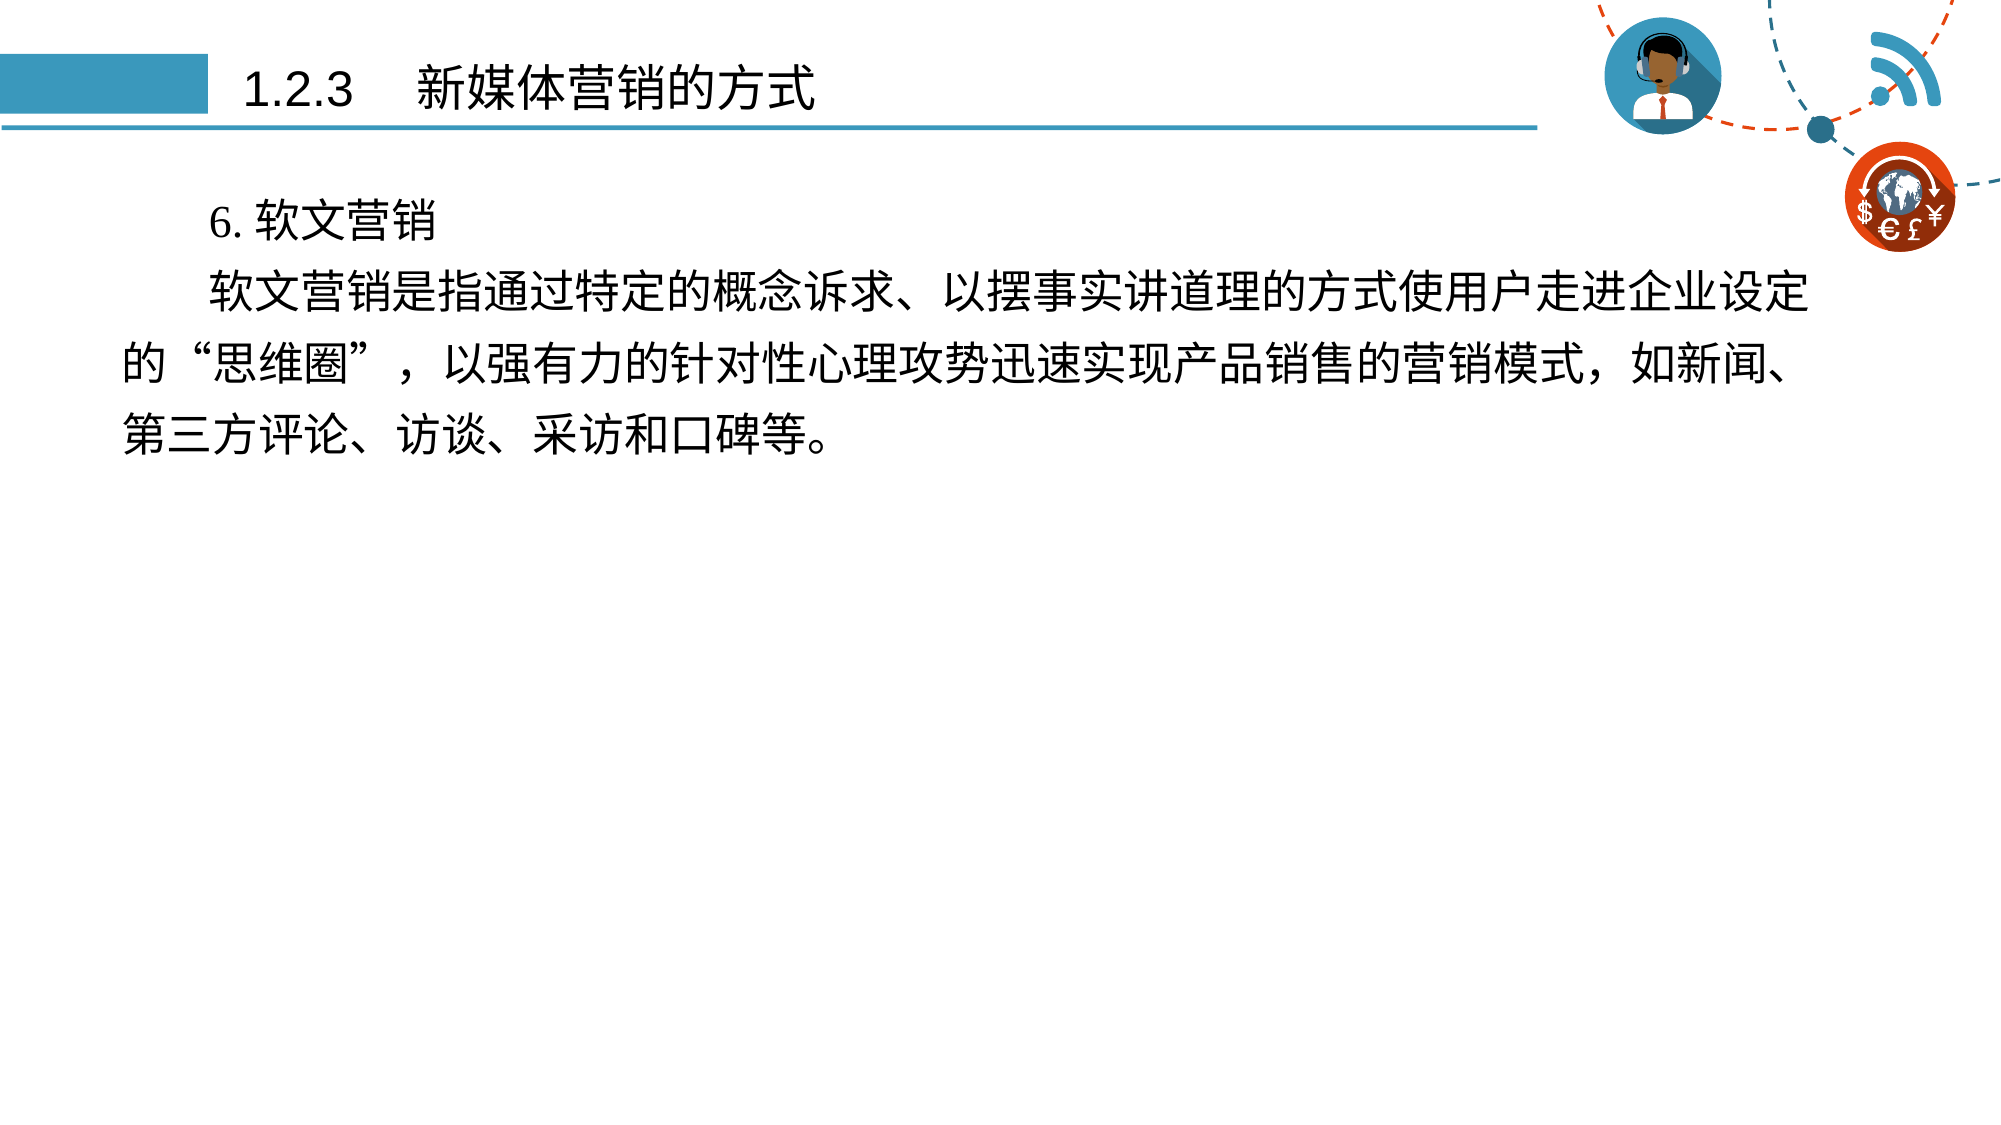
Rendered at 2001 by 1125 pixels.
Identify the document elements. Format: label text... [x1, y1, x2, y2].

title 1.2.3 新媒体营销的方式 [222, 55, 1863, 127]
list 6.软文营销 软文营销是指通过特定的概念诉求、以摆事实讲道理的方式使用户走进企业设定的“思维圈”，以强有力的针对性心理攻势迅速实现产品销售的营销模式，如新闻、第三方评论、访谈、采访和口碑等。 [100, 164, 1840, 649]
